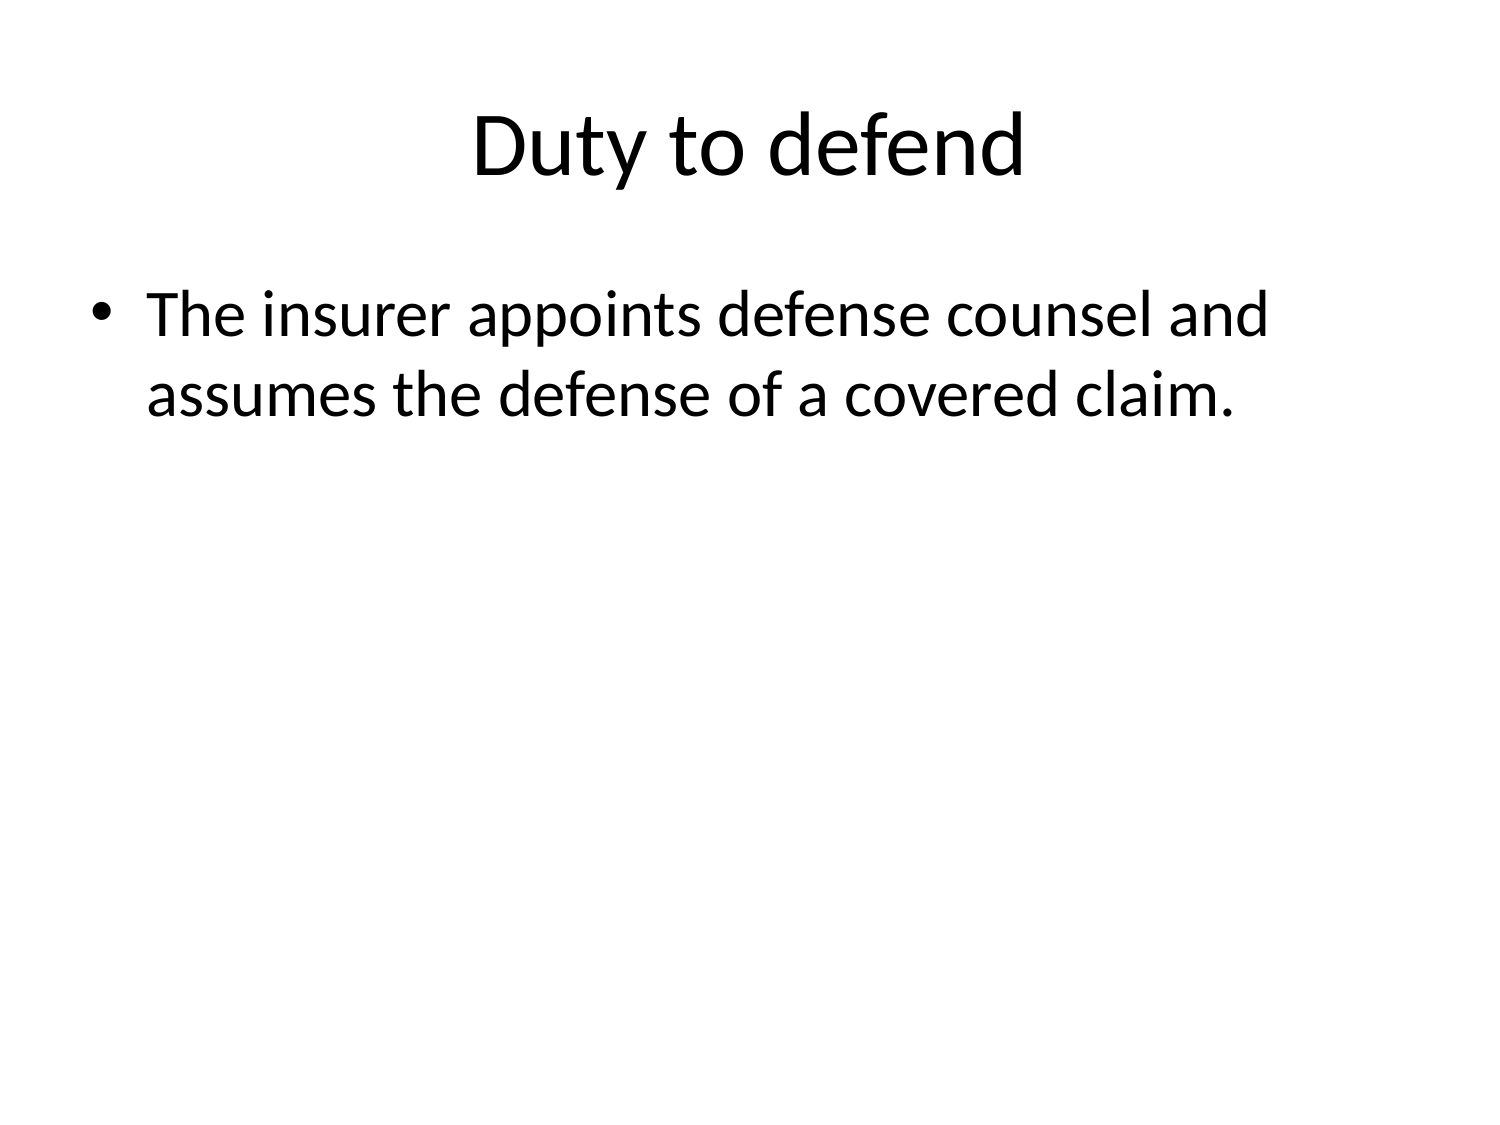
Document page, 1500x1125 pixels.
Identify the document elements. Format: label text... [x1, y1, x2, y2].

title Duty to defend [75, 45, 1425, 233]
list The insurer appoints defense counsel and assumes the defense of a covered claim. [75, 262, 1425, 1005]
